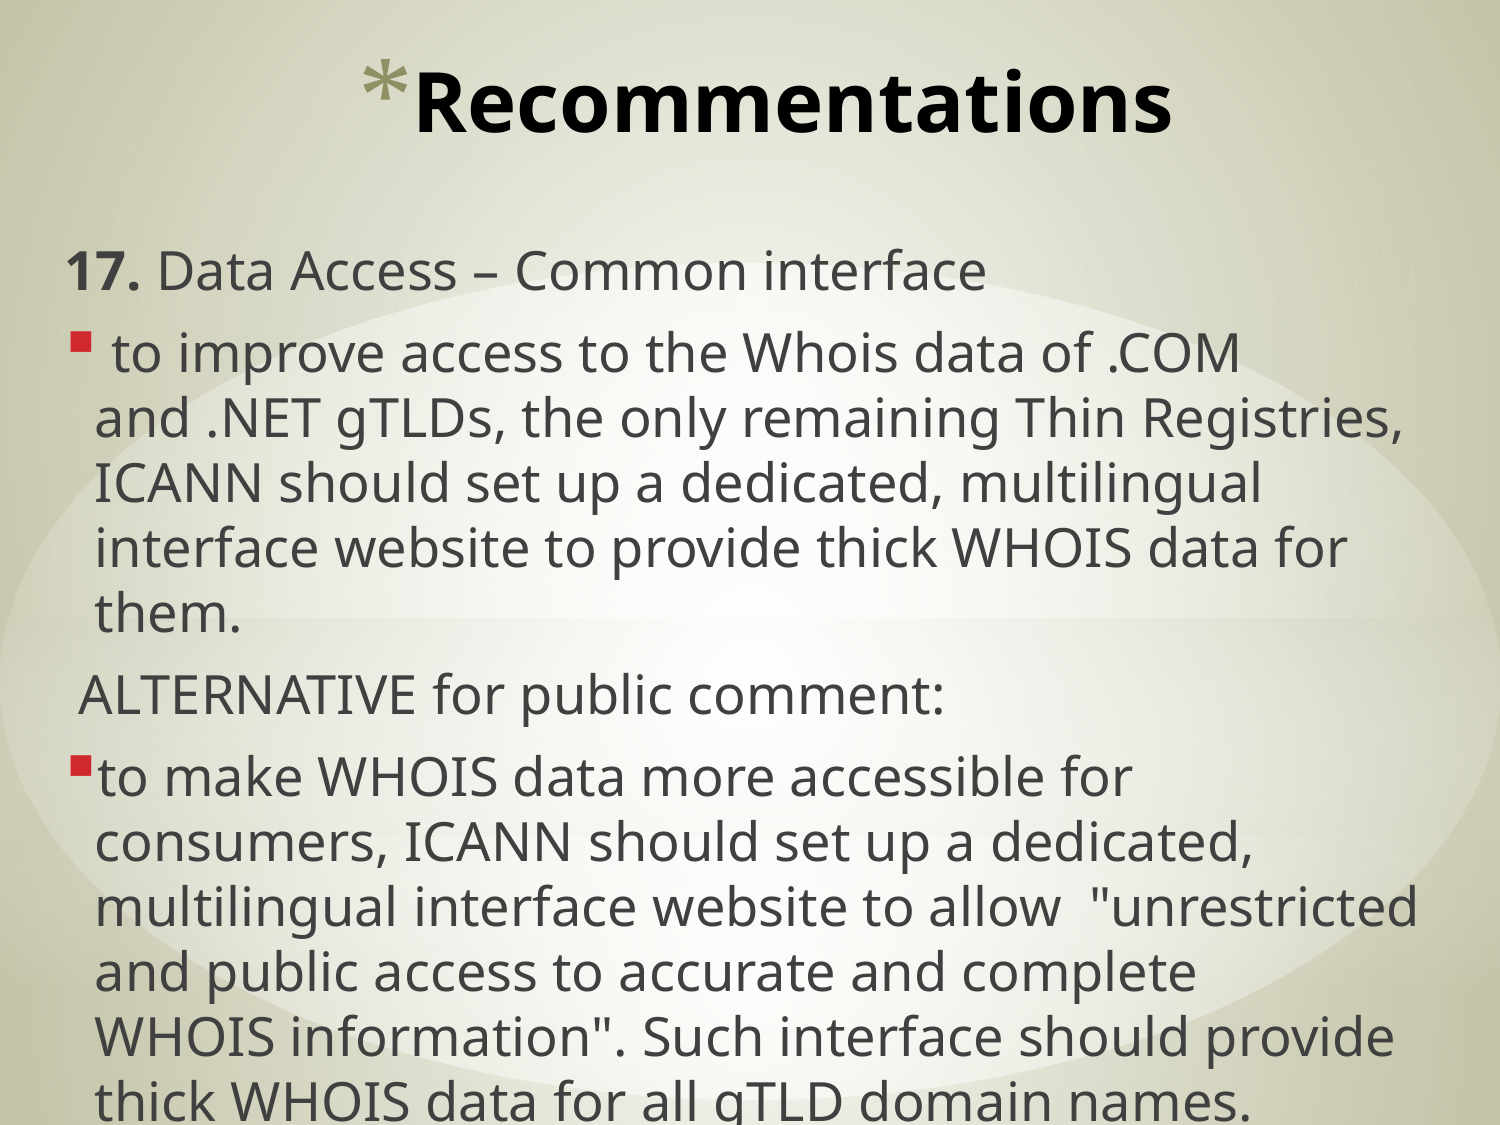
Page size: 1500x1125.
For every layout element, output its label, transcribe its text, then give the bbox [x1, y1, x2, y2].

list 17. Data Access – Common interface to improve access to the Whois data of .COM and .NET gTLDs, the only remaining Thin Registries, ICANN should set up a dedicated, multilingual interface website to provide thick WHOIS data for them. ALTERNATIVE for public comment: to make WHOIS data more accessible for consumers, ICANN should set up a dedicated, multilingual interface website to allow "unrestricted and public access to accurate and complete WHOIS information". Such interface should provide thick WHOIS data for all gTLD domain names. [42, 229, 1448, 805]
title Recommentations [64, 41, 1470, 229]
